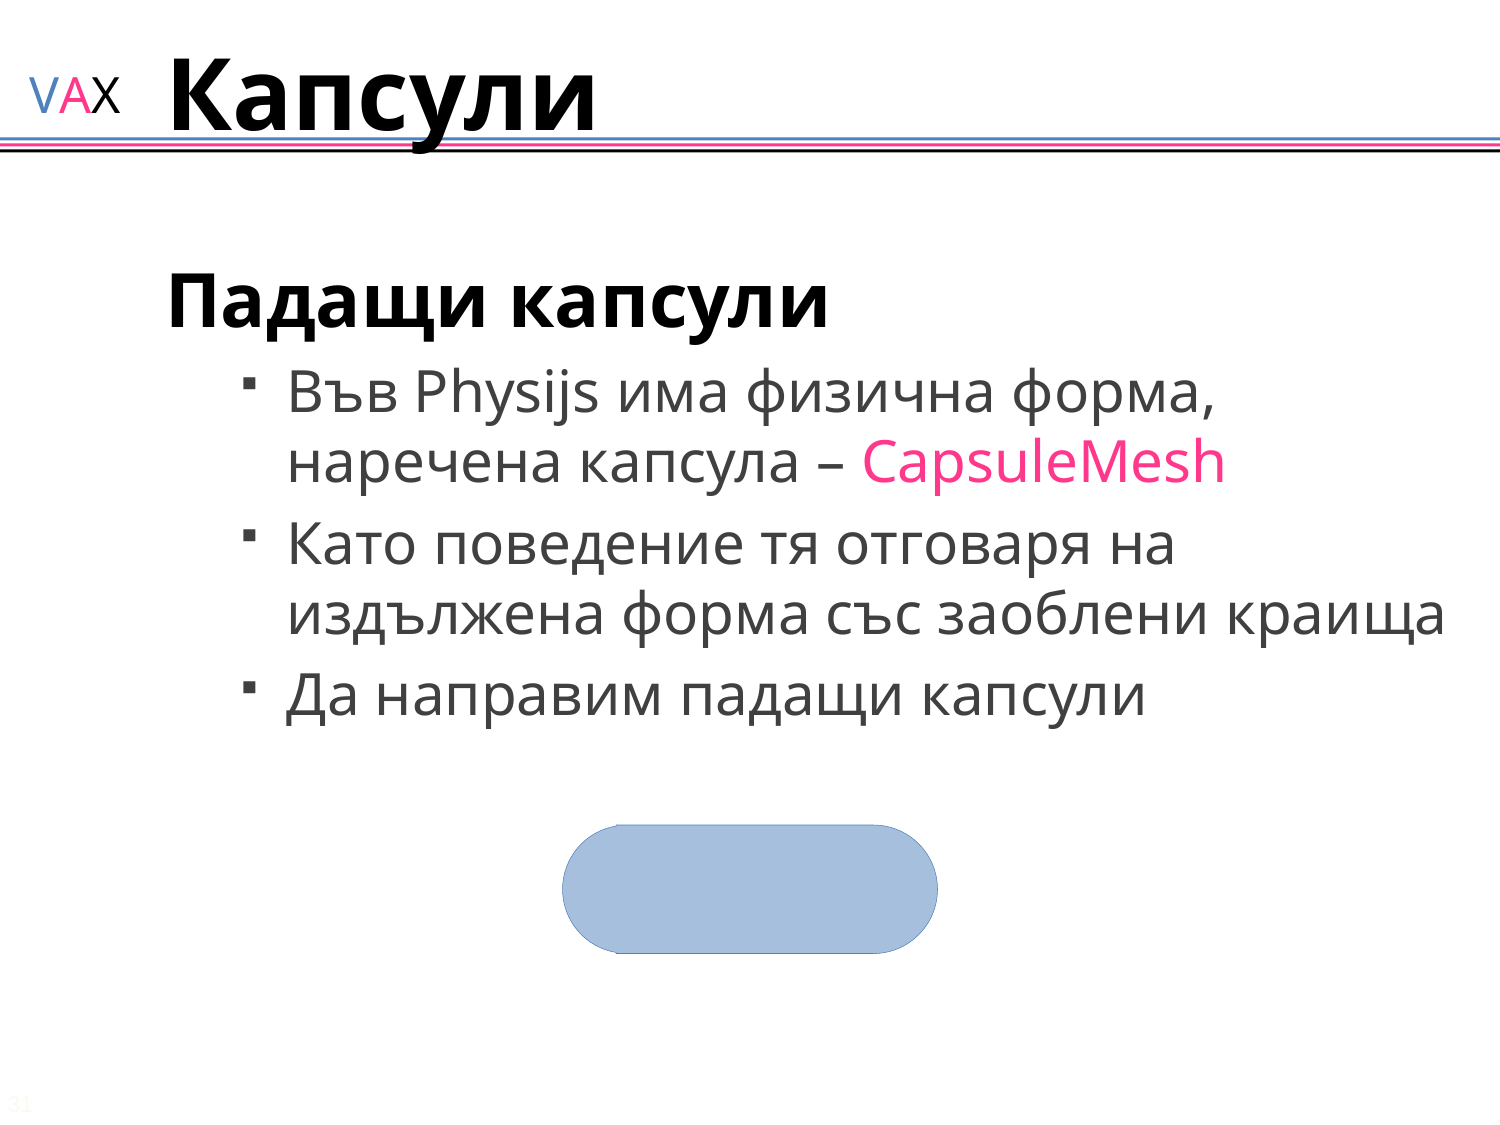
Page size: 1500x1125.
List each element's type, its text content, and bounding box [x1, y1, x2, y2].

title Капсули [0, 37, 1500, 144]
list Падащи капсули Във Physijs има физична форма, наречена капсула – CapsuleMesh Като поведение тя отговаря на издължена форма със заоблени краища Да направим падащи капсули [150, 200, 1488, 1113]
text_box [560, 822, 940, 956]
